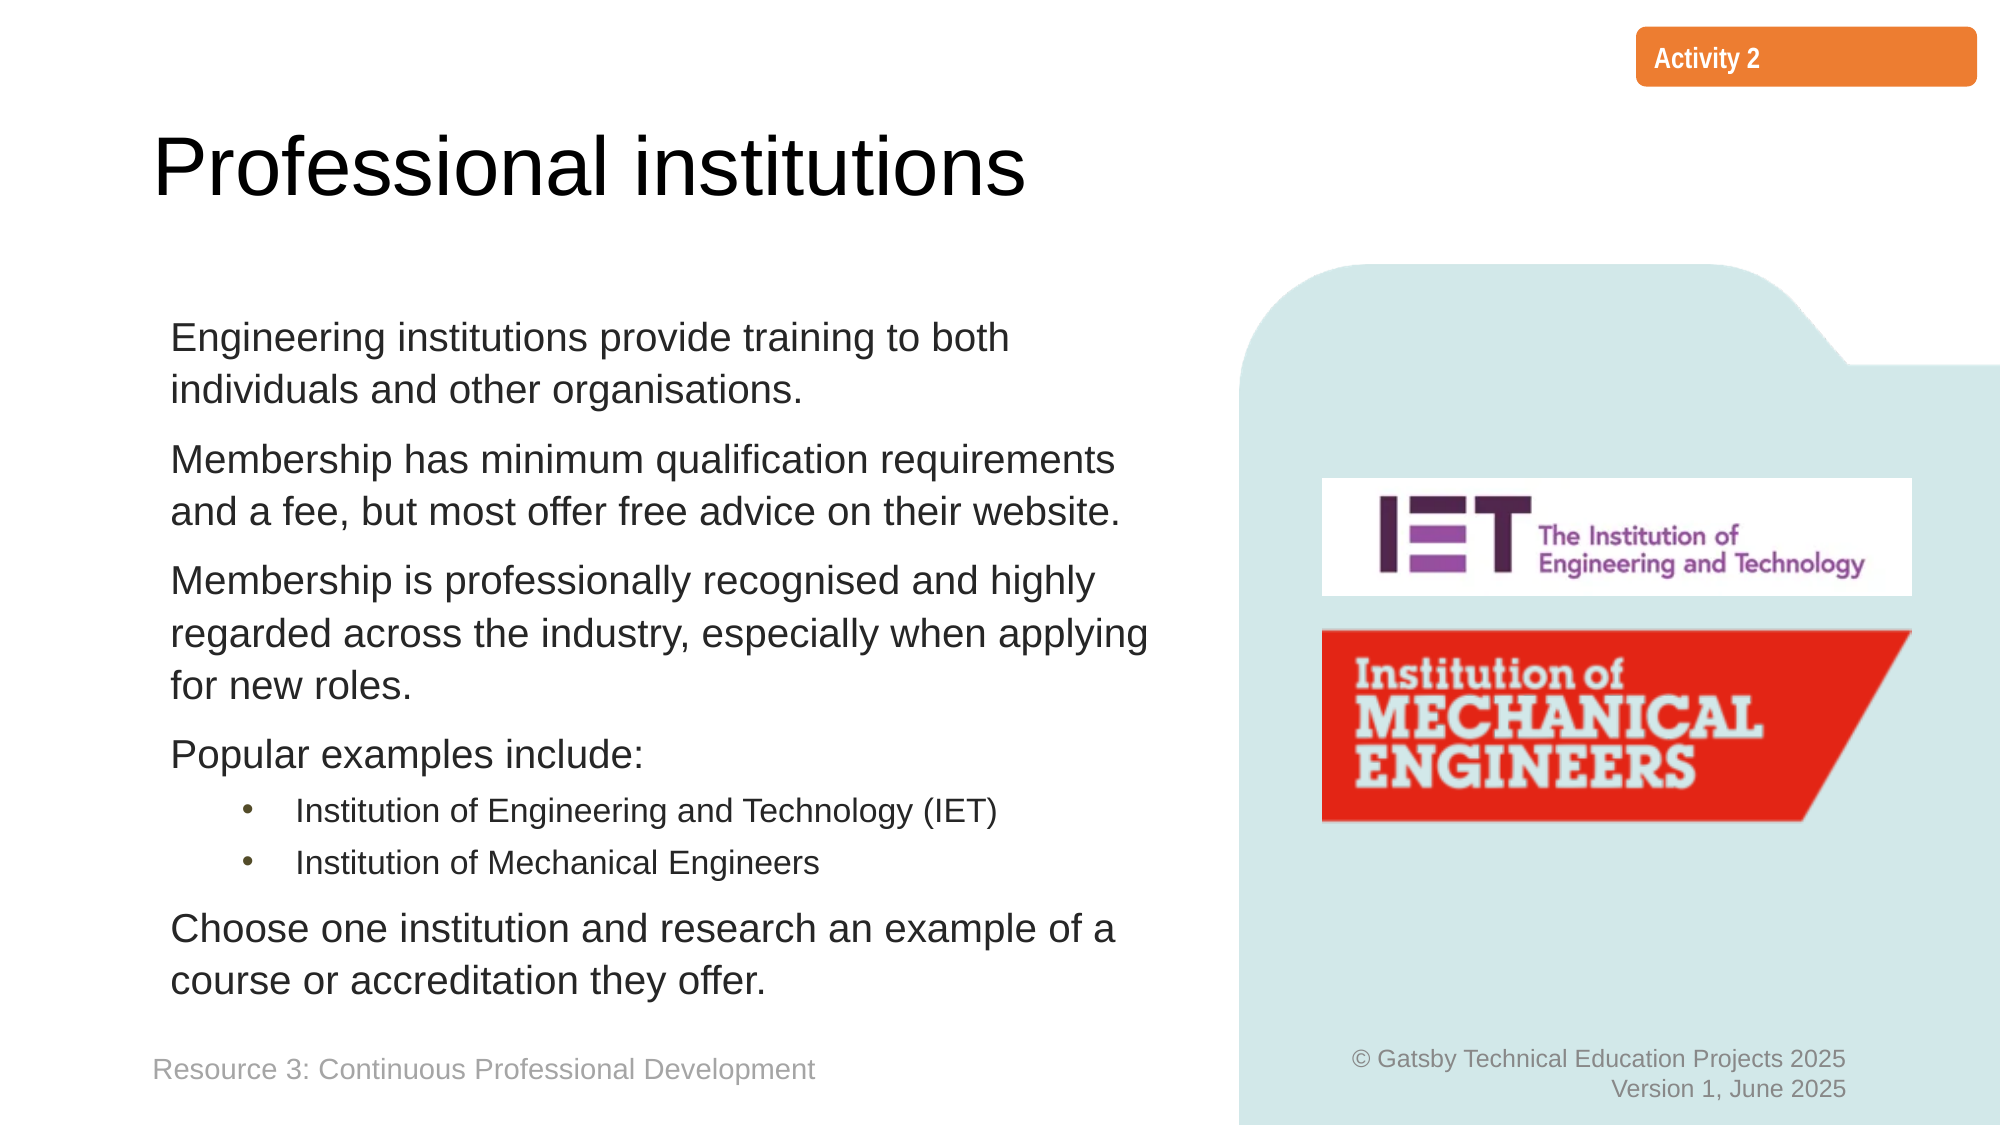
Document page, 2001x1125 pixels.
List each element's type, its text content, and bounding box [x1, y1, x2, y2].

text_box Activity 2 [1636, 26, 1978, 87]
picture [1239, 264, 2000, 1125]
title Professional institutions [137, 59, 1863, 278]
list Engineering institutions provide training to both individuals and other organisations. Membership has minimum qualification requirements and a fee, but most offer free advice on their website. Membership is professionally recognised and highly regarded across the industry, especially when applying for new roles. Popular examples include: Institution of Engineering and Technology (IET) Institution of Mechanical Engineers Choose one institution and research an example of a course or accreditation they offer. [137, 299, 1188, 1014]
